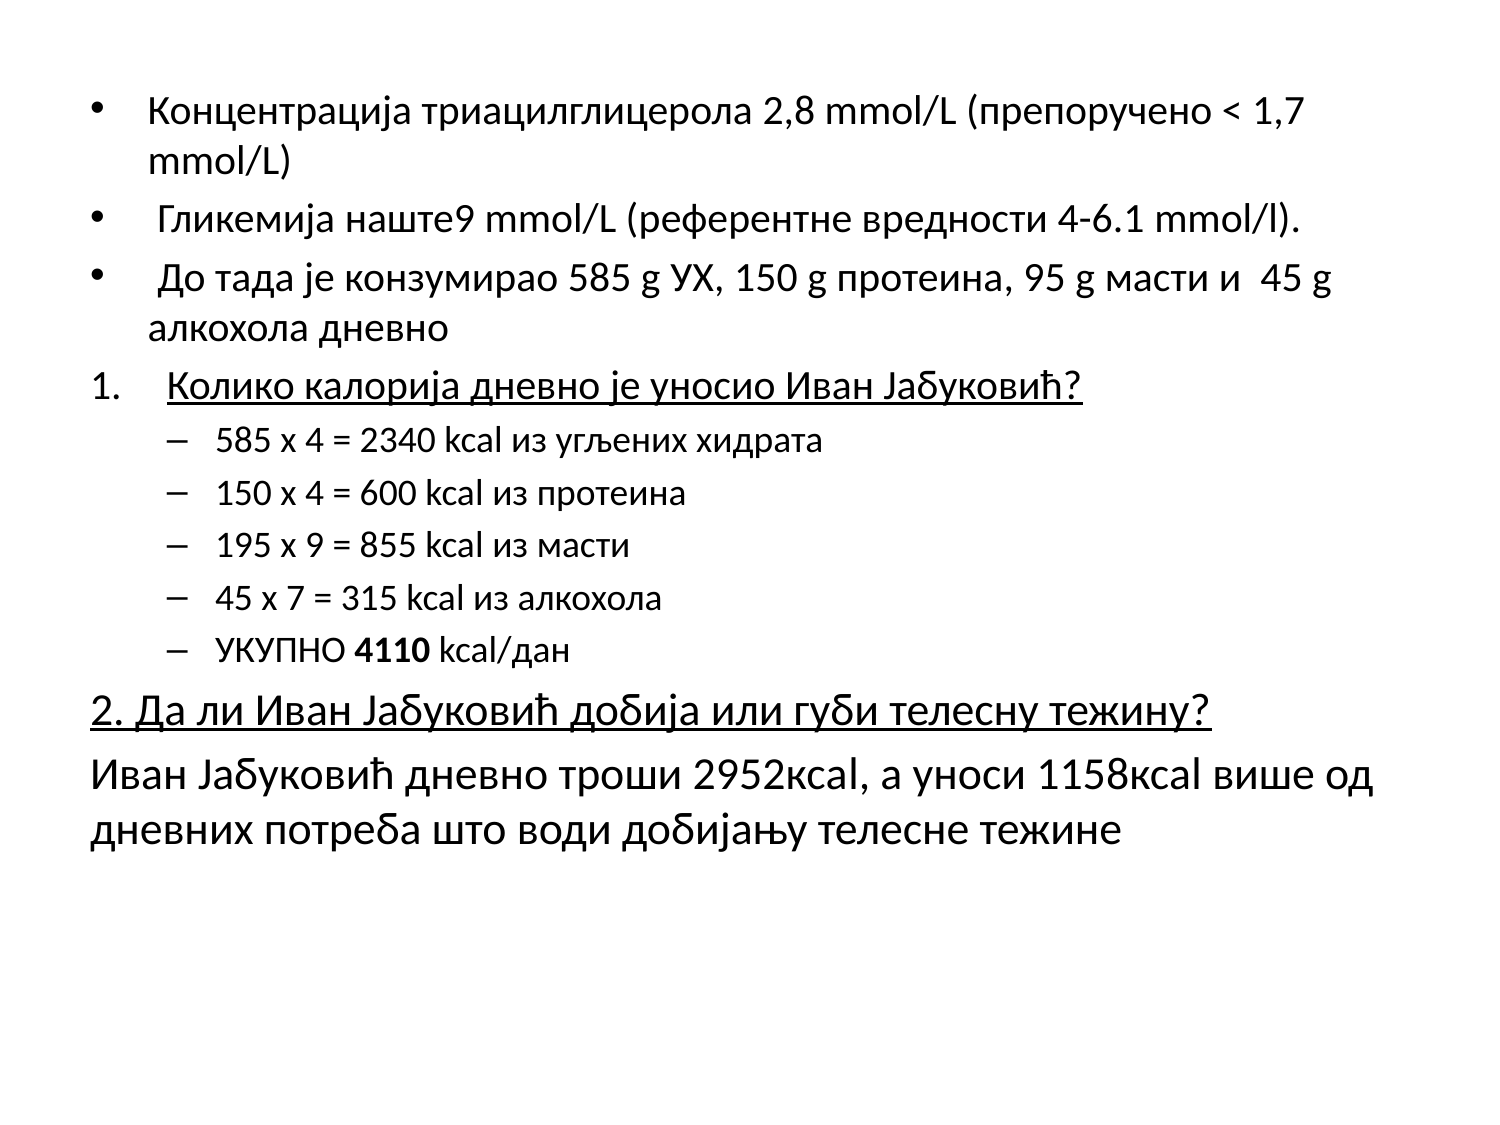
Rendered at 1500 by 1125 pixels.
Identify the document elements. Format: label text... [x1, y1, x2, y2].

list Концентрација триацилглицерола 2,8 mmol/L (препоручено < 1,7 mmol/L) Гликемија наште9 mmol/L (референтне вредности 4-6.1 mmol/l). До тада је конзумирао 585 g УХ, 150 g протеина, 95 g масти и 45 g алкохола дневно Колико калорија дневно је уносио Иван Јабуковић? 585 x 4 = 2340 kcal из угљених хидрата 150 x 4 = 600 kcal из протеина 195 x 9 = 855 kcal из масти 45 x 7 = 315 kcal из алкохола УКУПНО 4110 kcal/дан 2. Да ли Иван Јабуковић добија или губи телесну тежину? Иван Јабуковић дневно троши 2952ксаl, а уноси 1158ксаl више од дневних потреба што води добијању телесне тежине [75, 75, 1425, 1005]
